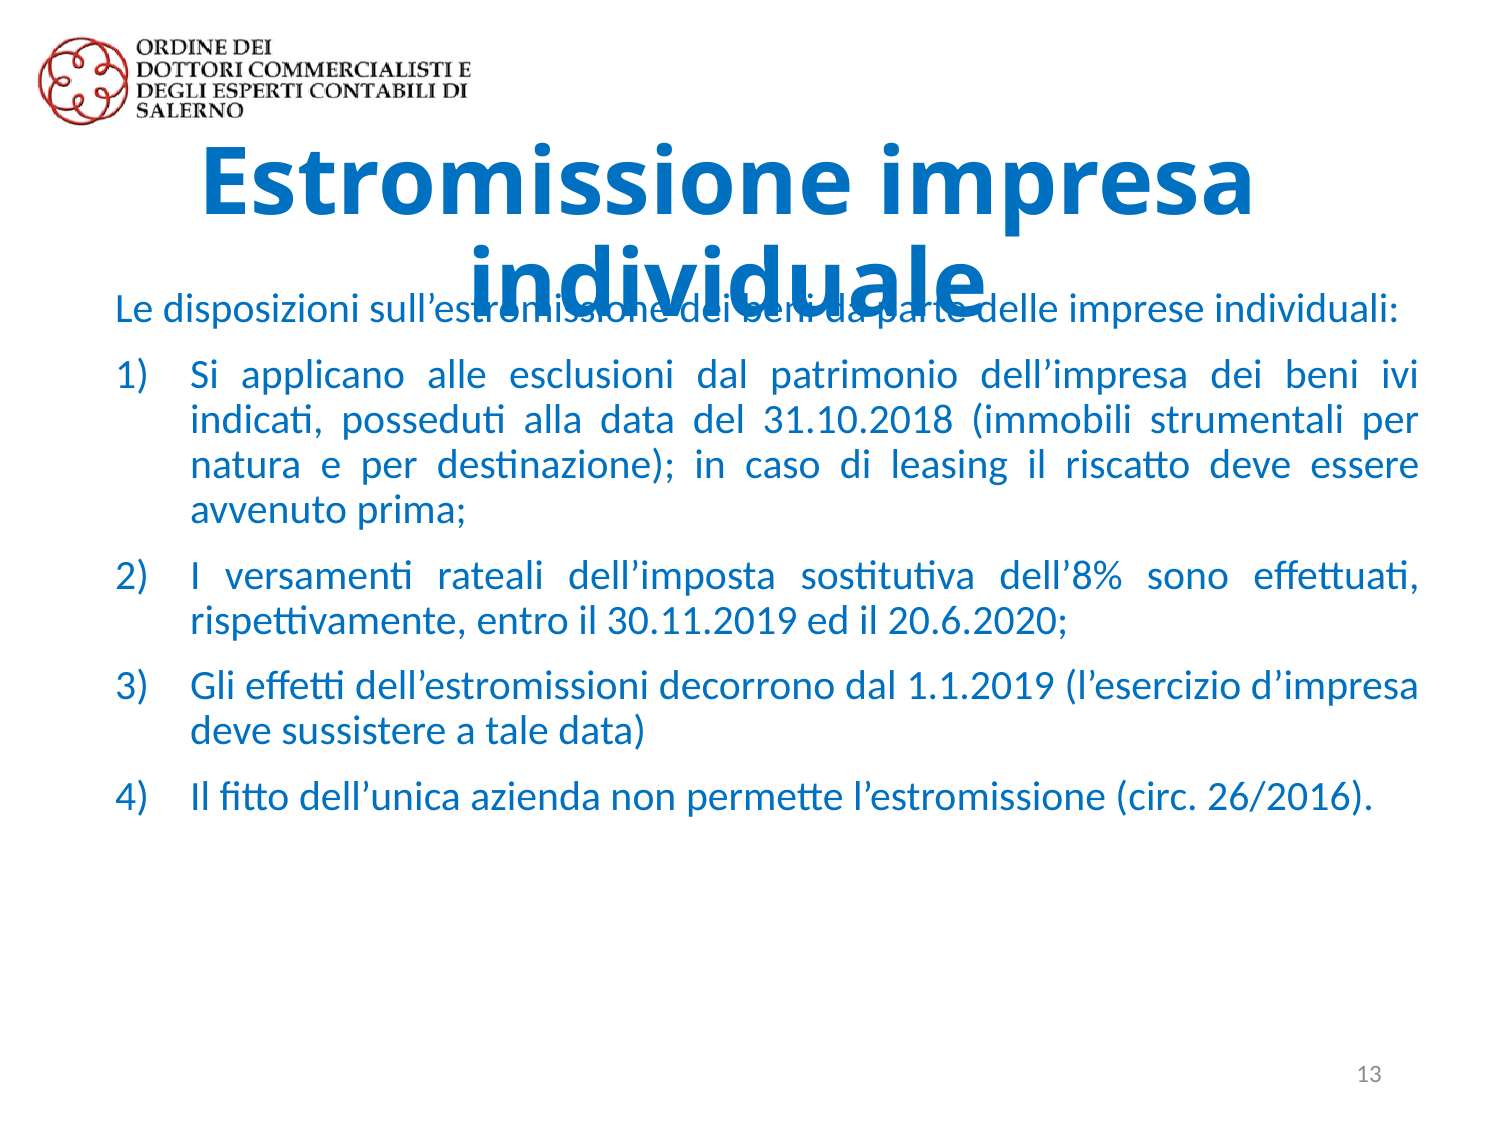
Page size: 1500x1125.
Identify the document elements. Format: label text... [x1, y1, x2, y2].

picture [29, 29, 479, 127]
slide_number 13 [1059, 1042, 1397, 1103]
title Estromissione impresa individuale [58, 126, 1397, 235]
subtitle Le disposizioni sull’estromissione dei beni da parte delle imprese individuali: Si applicano alle esclusioni dal patrimonio dell’impresa dei beni ivi indicati, posseduti alla data del 31.10.2018 (immobili strumentali per natura e per destinazione); in caso di leasing il riscatto deve essere avvenuto prima; I versamenti rateali dell’imposta sostitutiva dell’8% sono effettuati, rispettivamente, entro il 30.11.2019 ed il 20.6.2020; Gli effetti dell’estromissioni decorrono dal 1.1.2019 (l’esercizio d’impresa deve sussistere a tale data) Il fitto dell’unica azienda non permette l’estromissione (circ. 26/2016). [100, 278, 1436, 1059]
